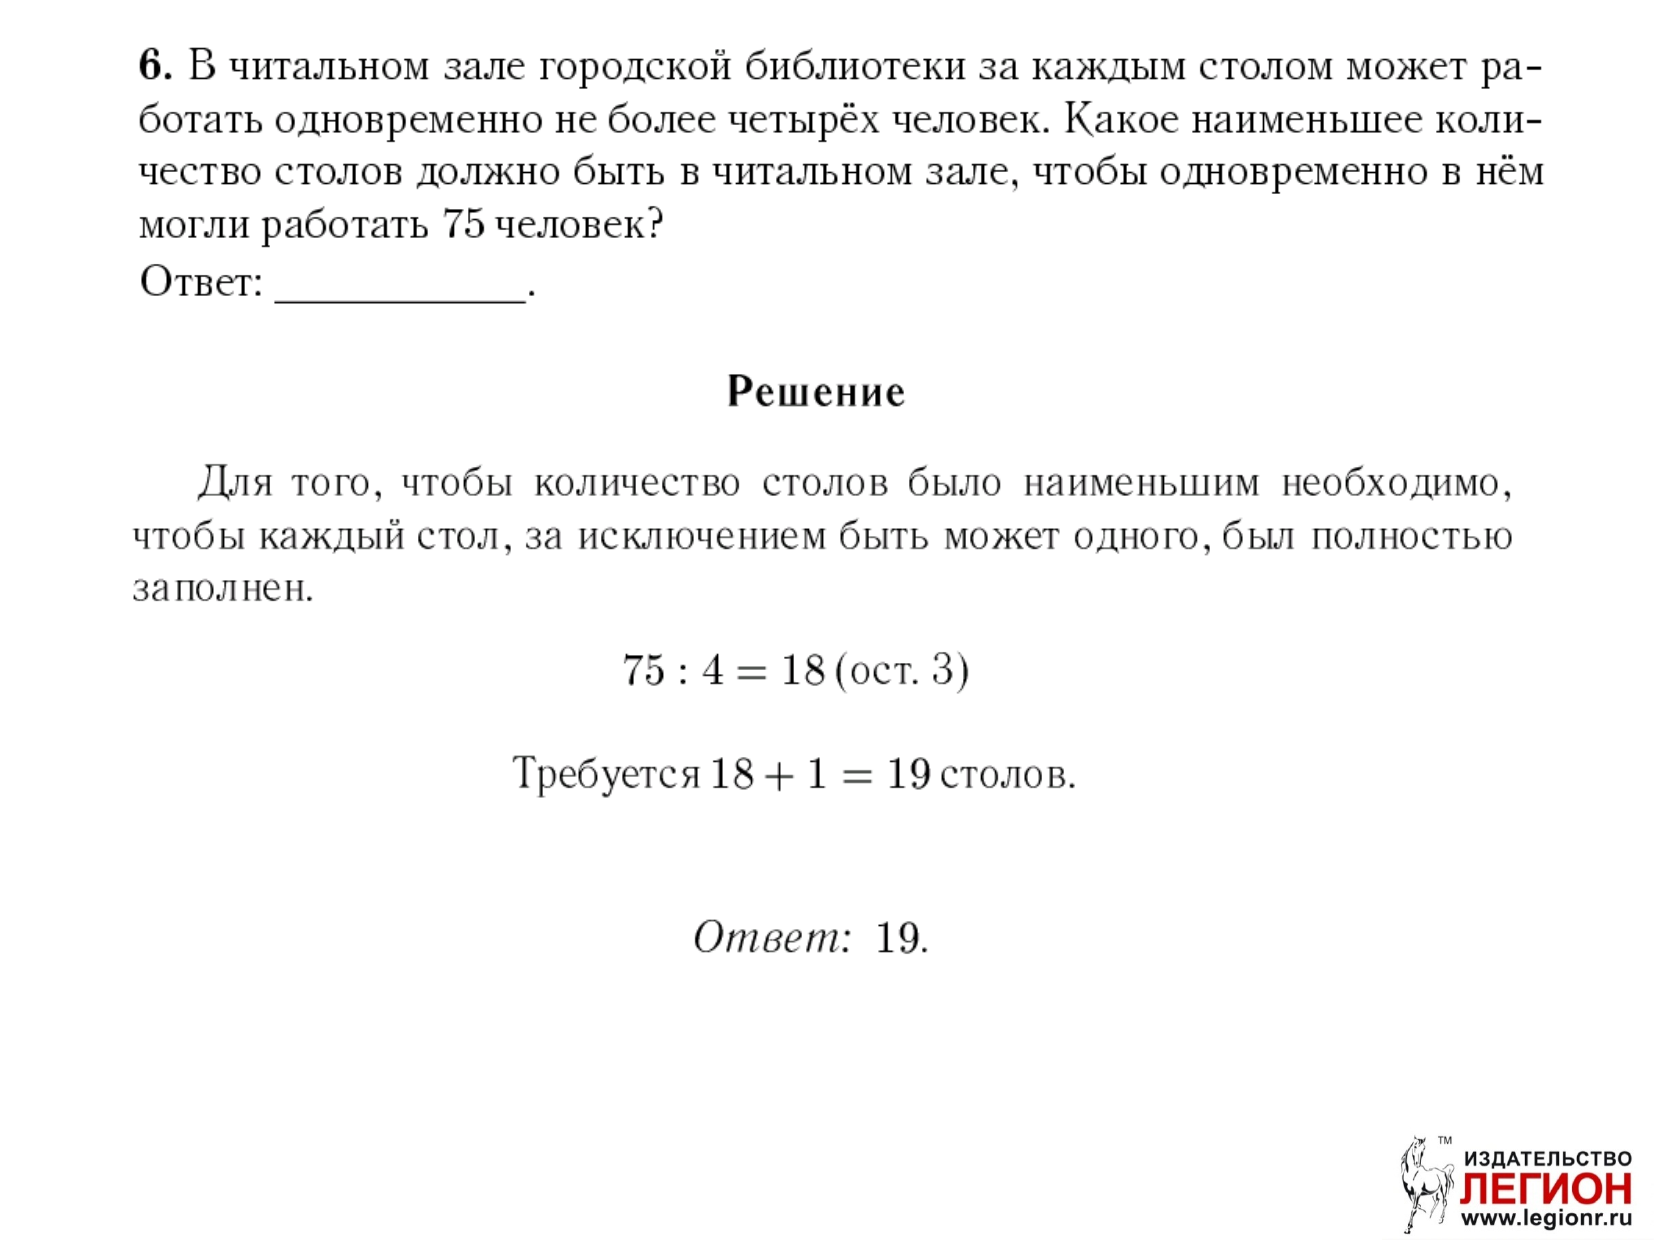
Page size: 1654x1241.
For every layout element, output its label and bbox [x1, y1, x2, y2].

picture [123, 33, 1557, 310]
picture [123, 455, 1518, 610]
picture [510, 748, 1078, 801]
picture [709, 361, 915, 424]
picture [1381, 1116, 1654, 1241]
picture [685, 912, 932, 967]
picture [615, 643, 973, 697]
